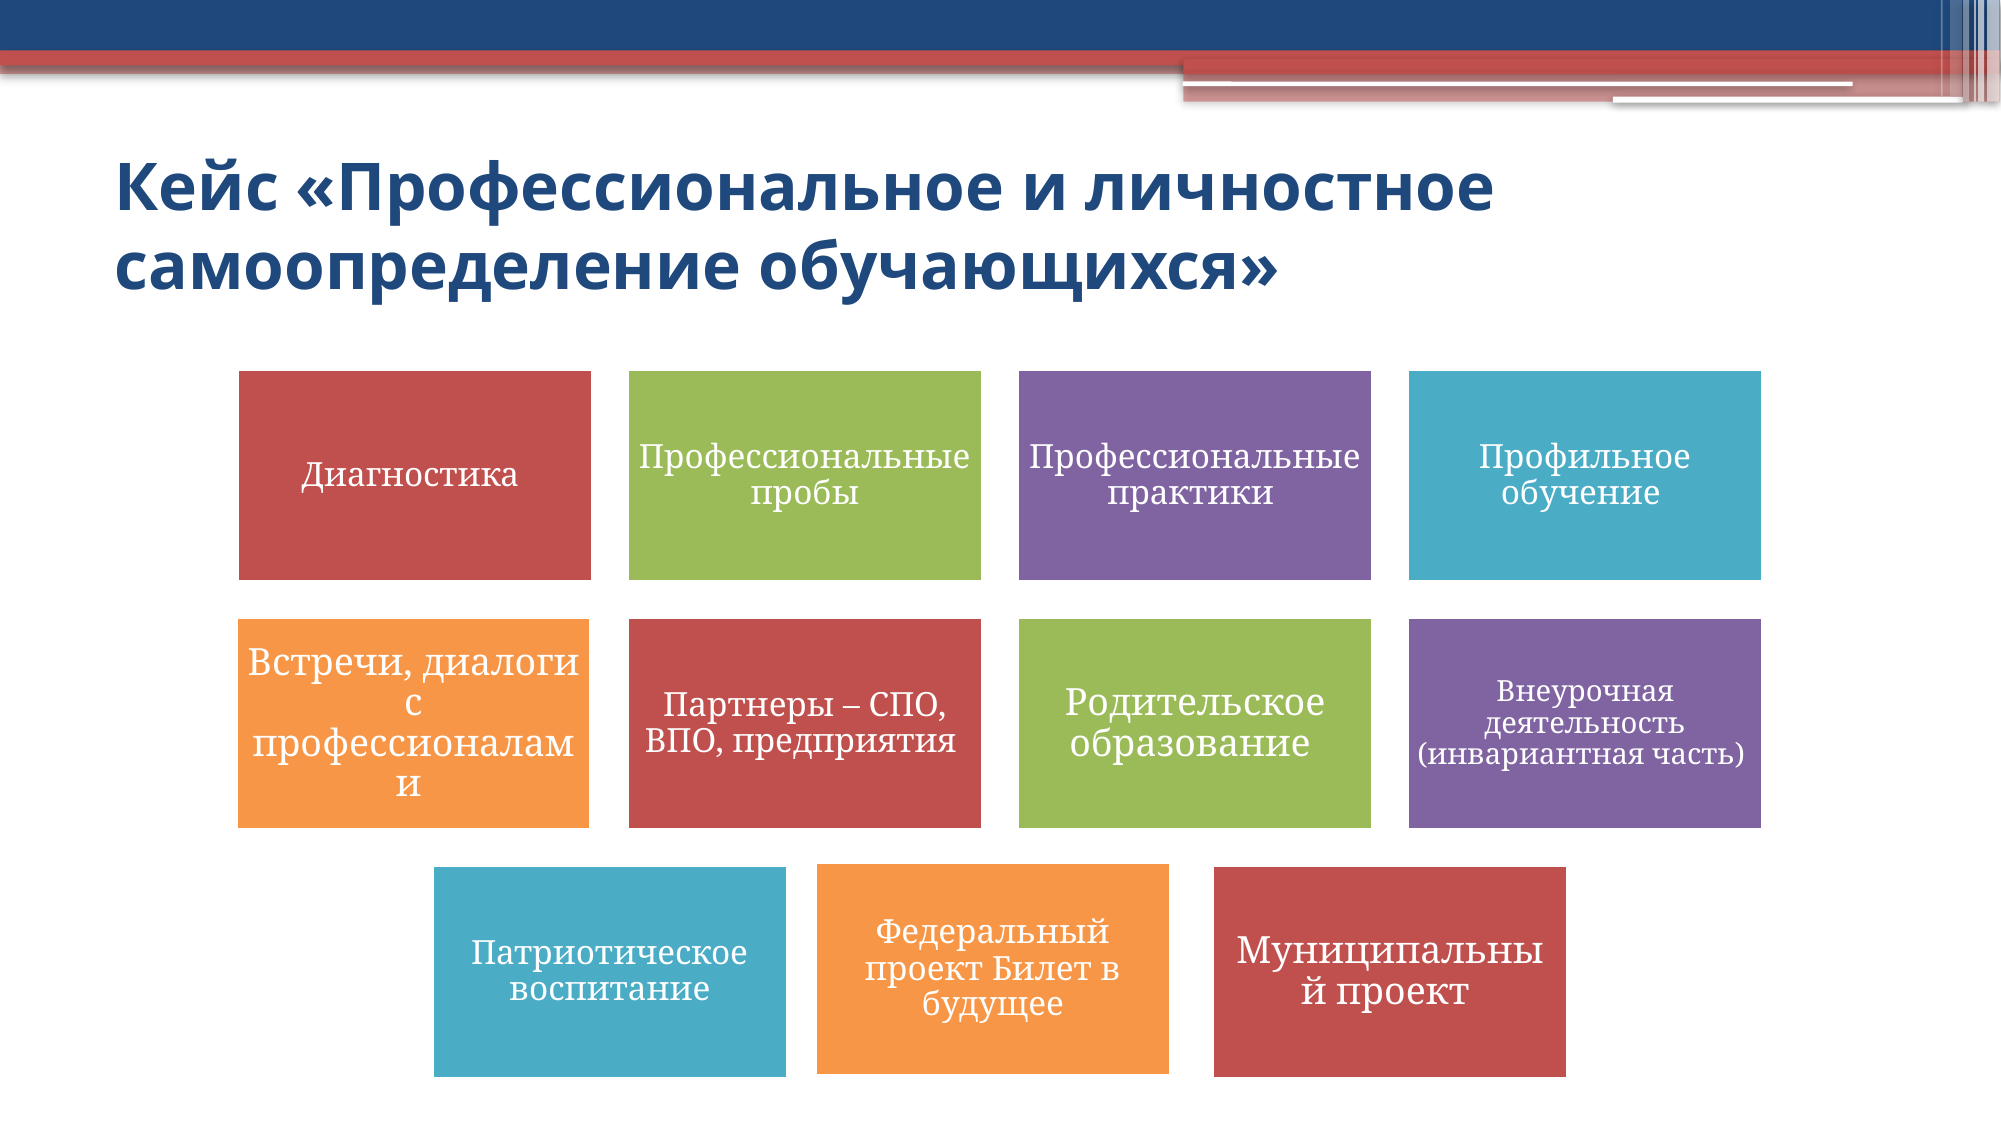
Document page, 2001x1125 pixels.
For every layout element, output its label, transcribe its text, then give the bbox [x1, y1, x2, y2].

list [99, 368, 1901, 1079]
title Кейс «Профессиональное и личностное самоопределение обучающихся» [99, 137, 1900, 310]
